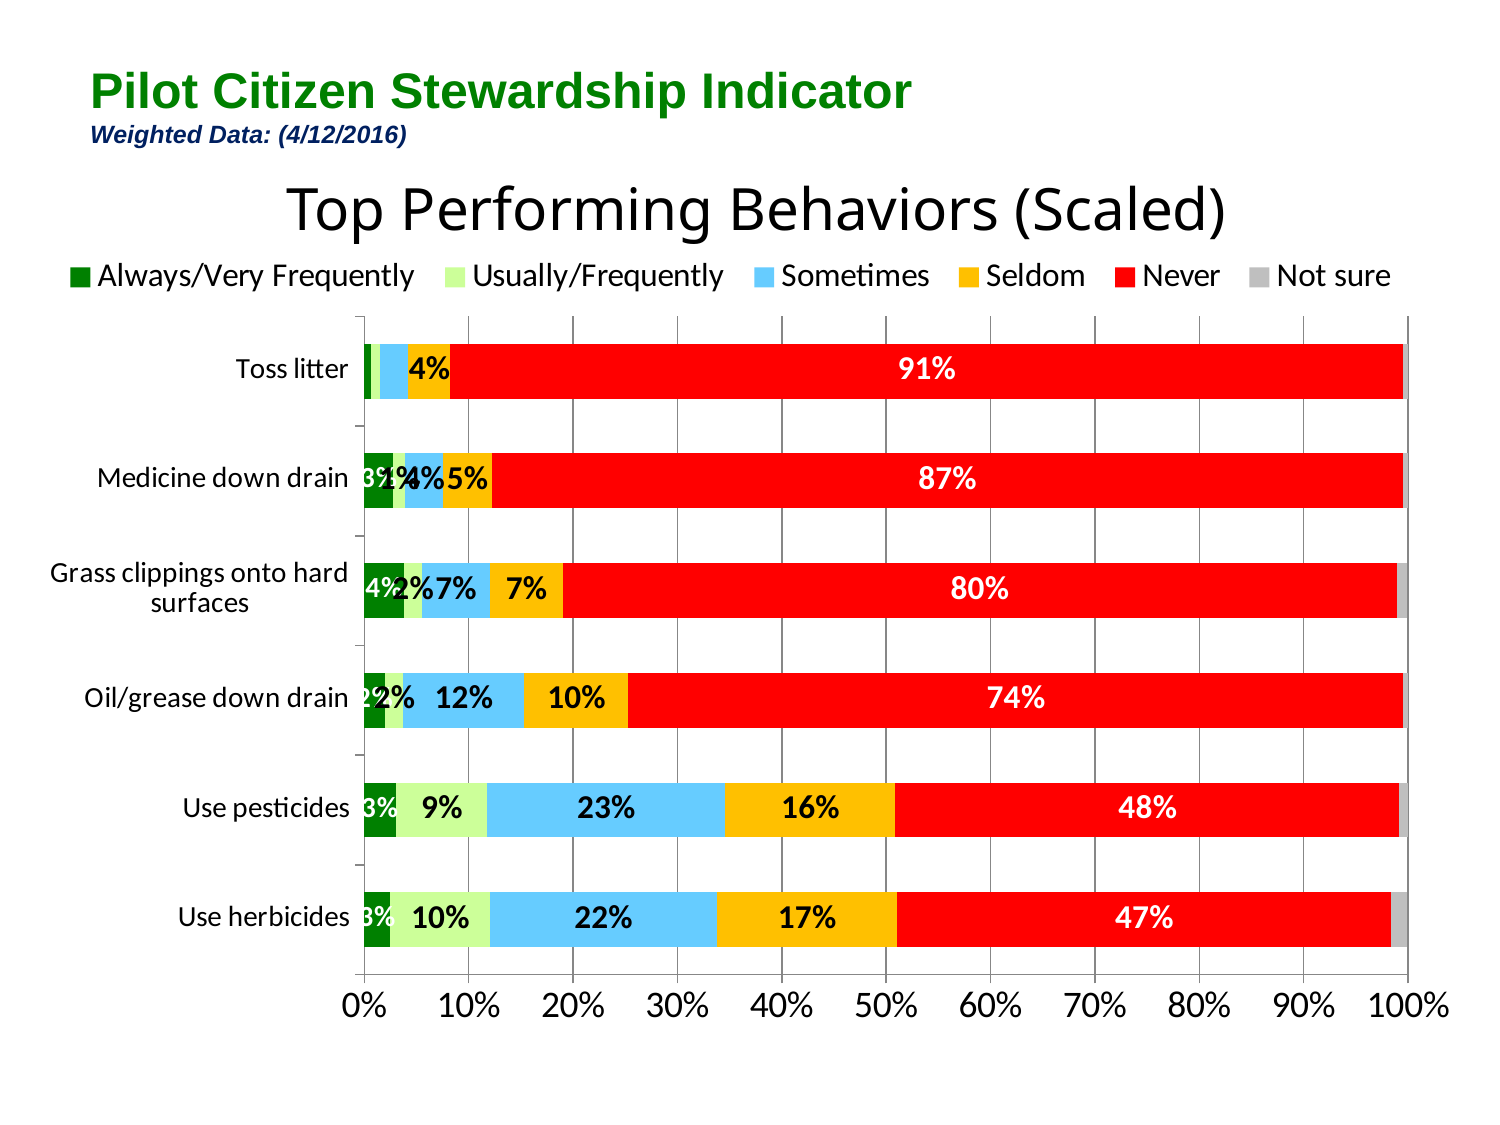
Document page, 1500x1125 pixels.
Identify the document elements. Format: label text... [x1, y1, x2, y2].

title Top Performing Behaviors (Scaled) [81, 157, 1432, 249]
chart [49, 250, 1463, 1051]
text_box Pilot Citizen Stewardship Indicator Weighted Data: (4/12/2016) [74, 45, 1425, 163]
